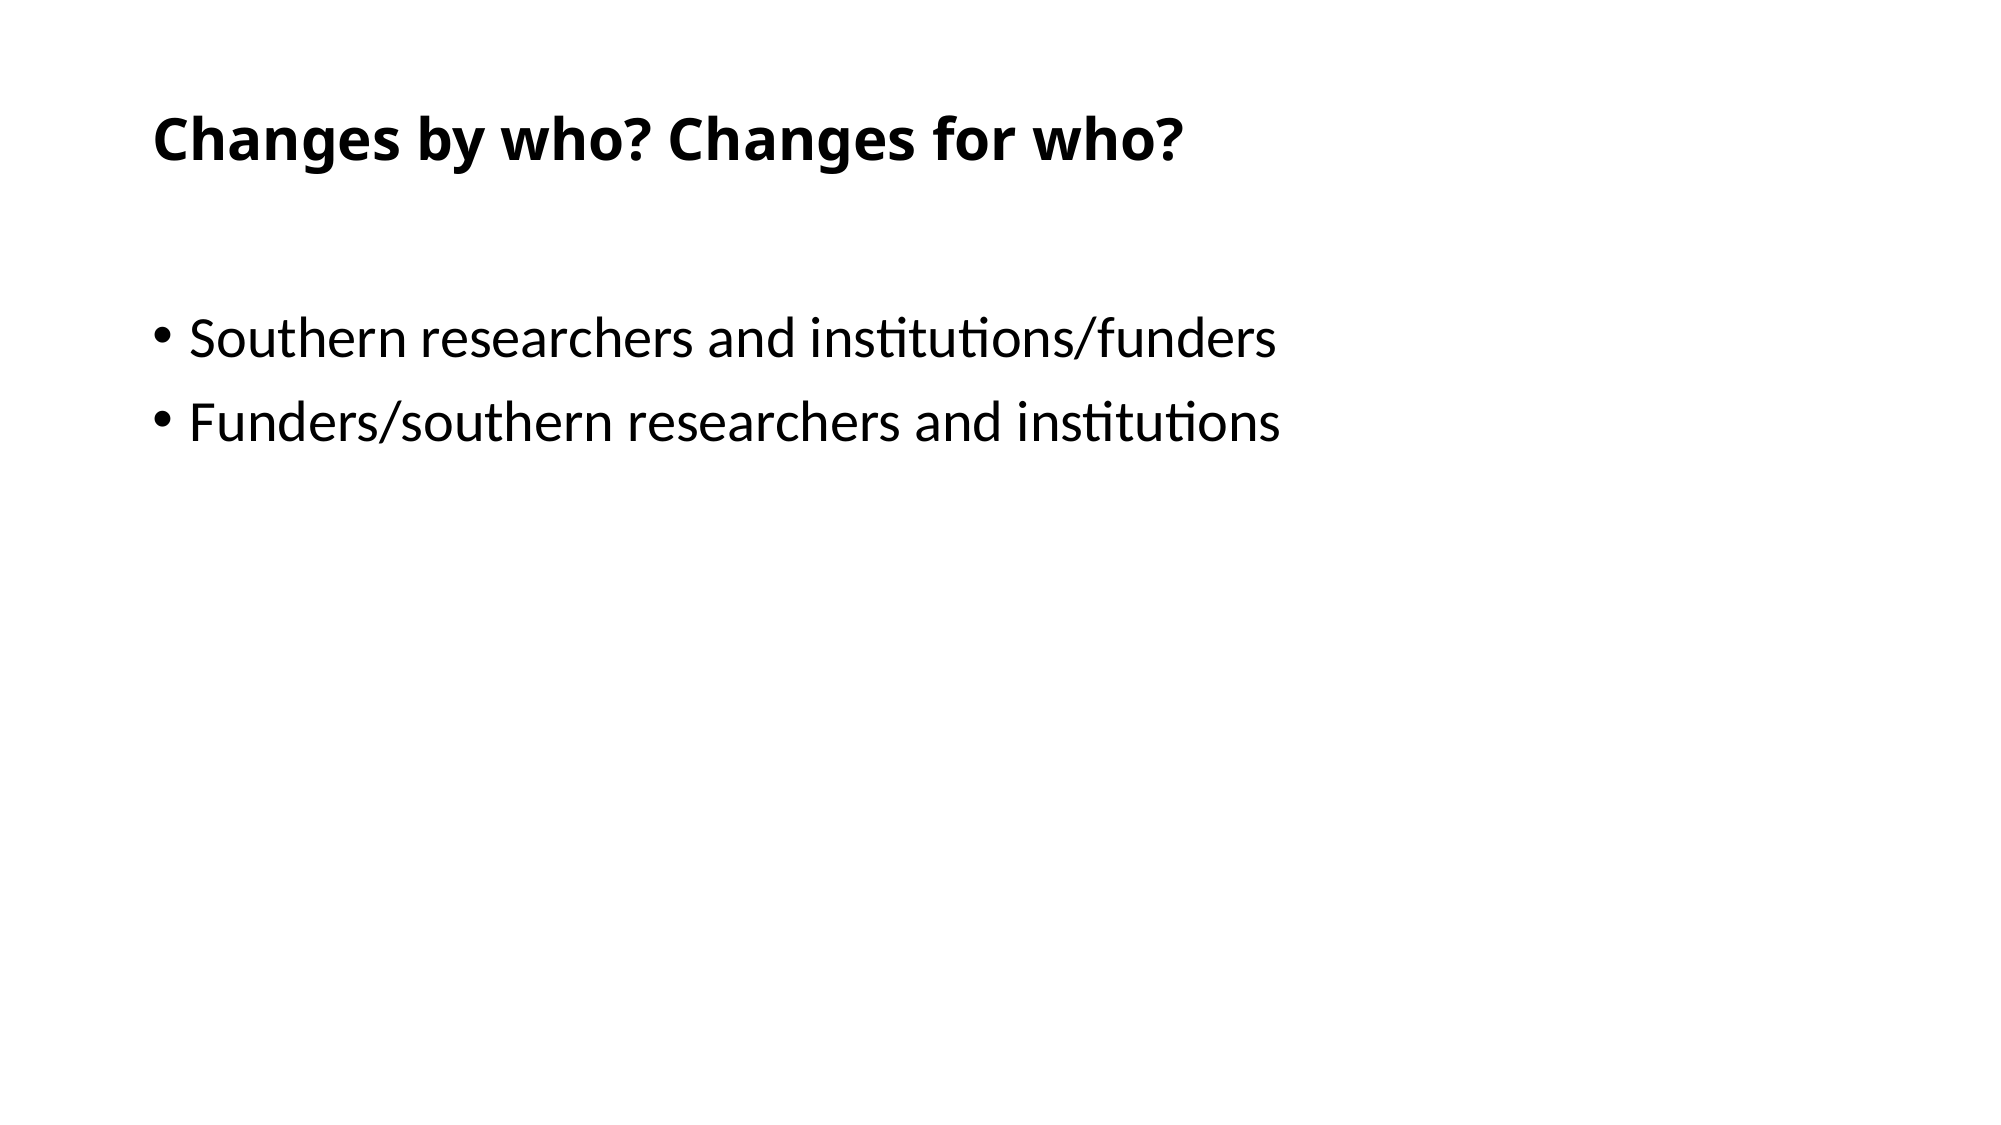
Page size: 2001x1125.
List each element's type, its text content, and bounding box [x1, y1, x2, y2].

title Changes by who? Changes for who? [137, 59, 1863, 225]
list Southern researchers and institutions/funders Funders/southern researchers and institutions [137, 299, 1863, 1014]
